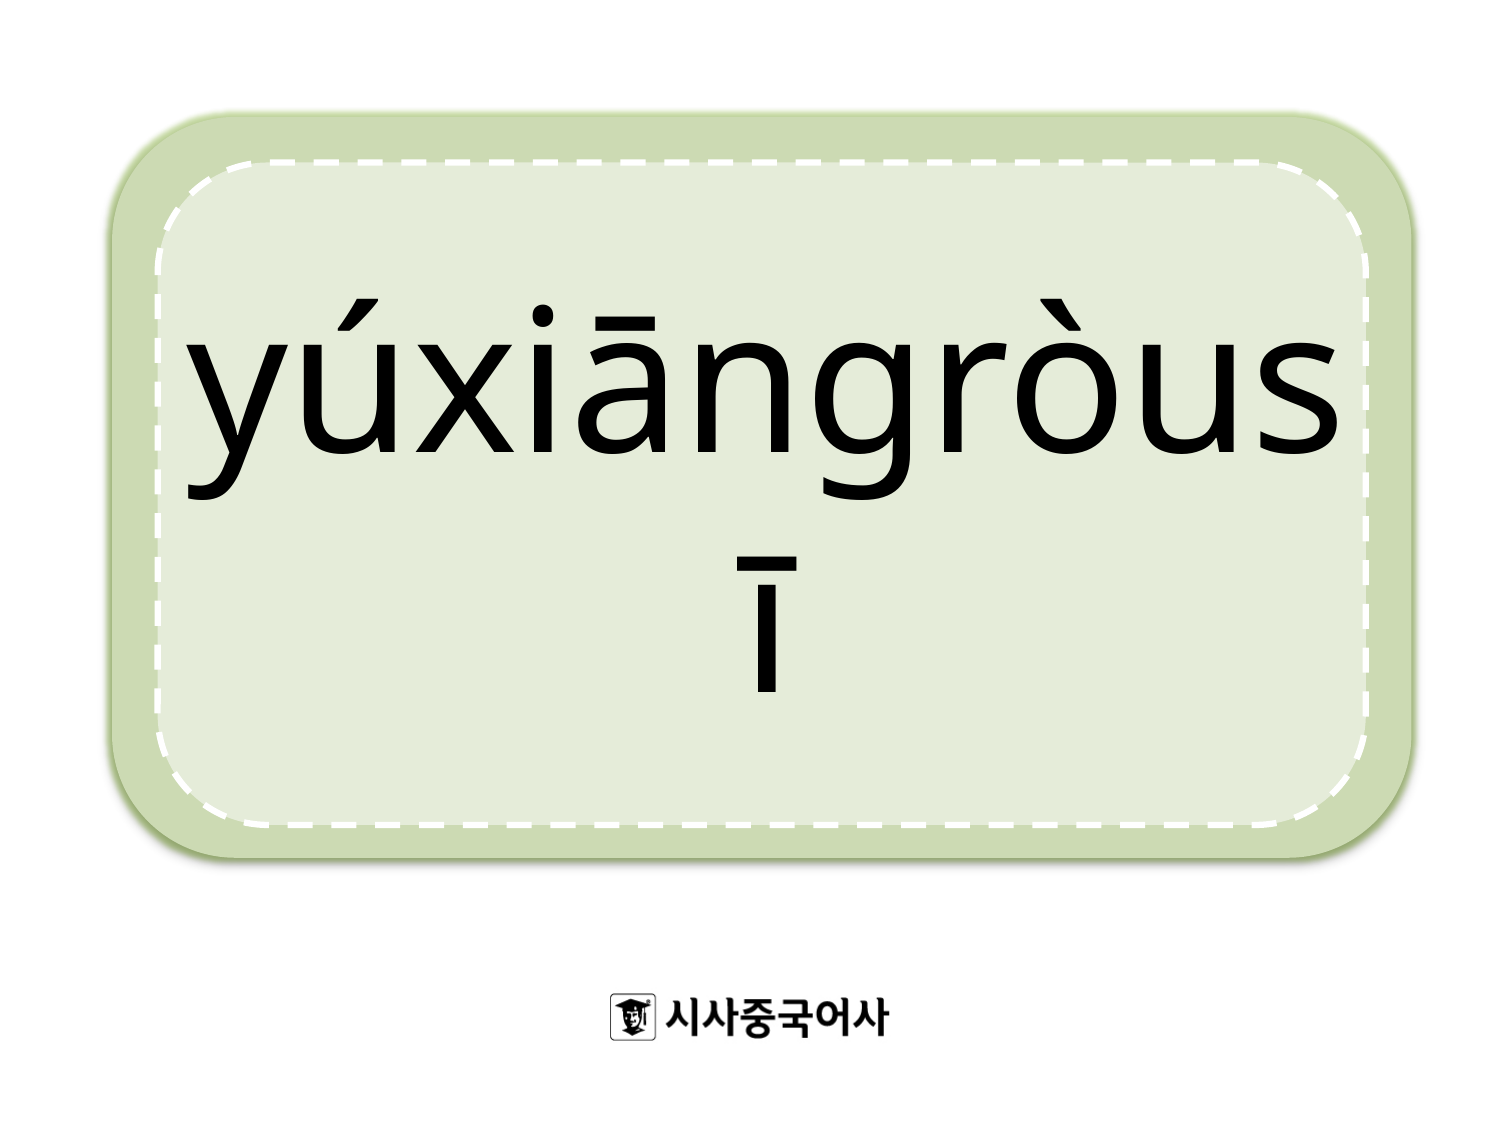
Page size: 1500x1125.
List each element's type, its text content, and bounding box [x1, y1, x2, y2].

picture [602, 987, 898, 1047]
text_box yúxiāngròusī [162, 160, 1371, 824]
